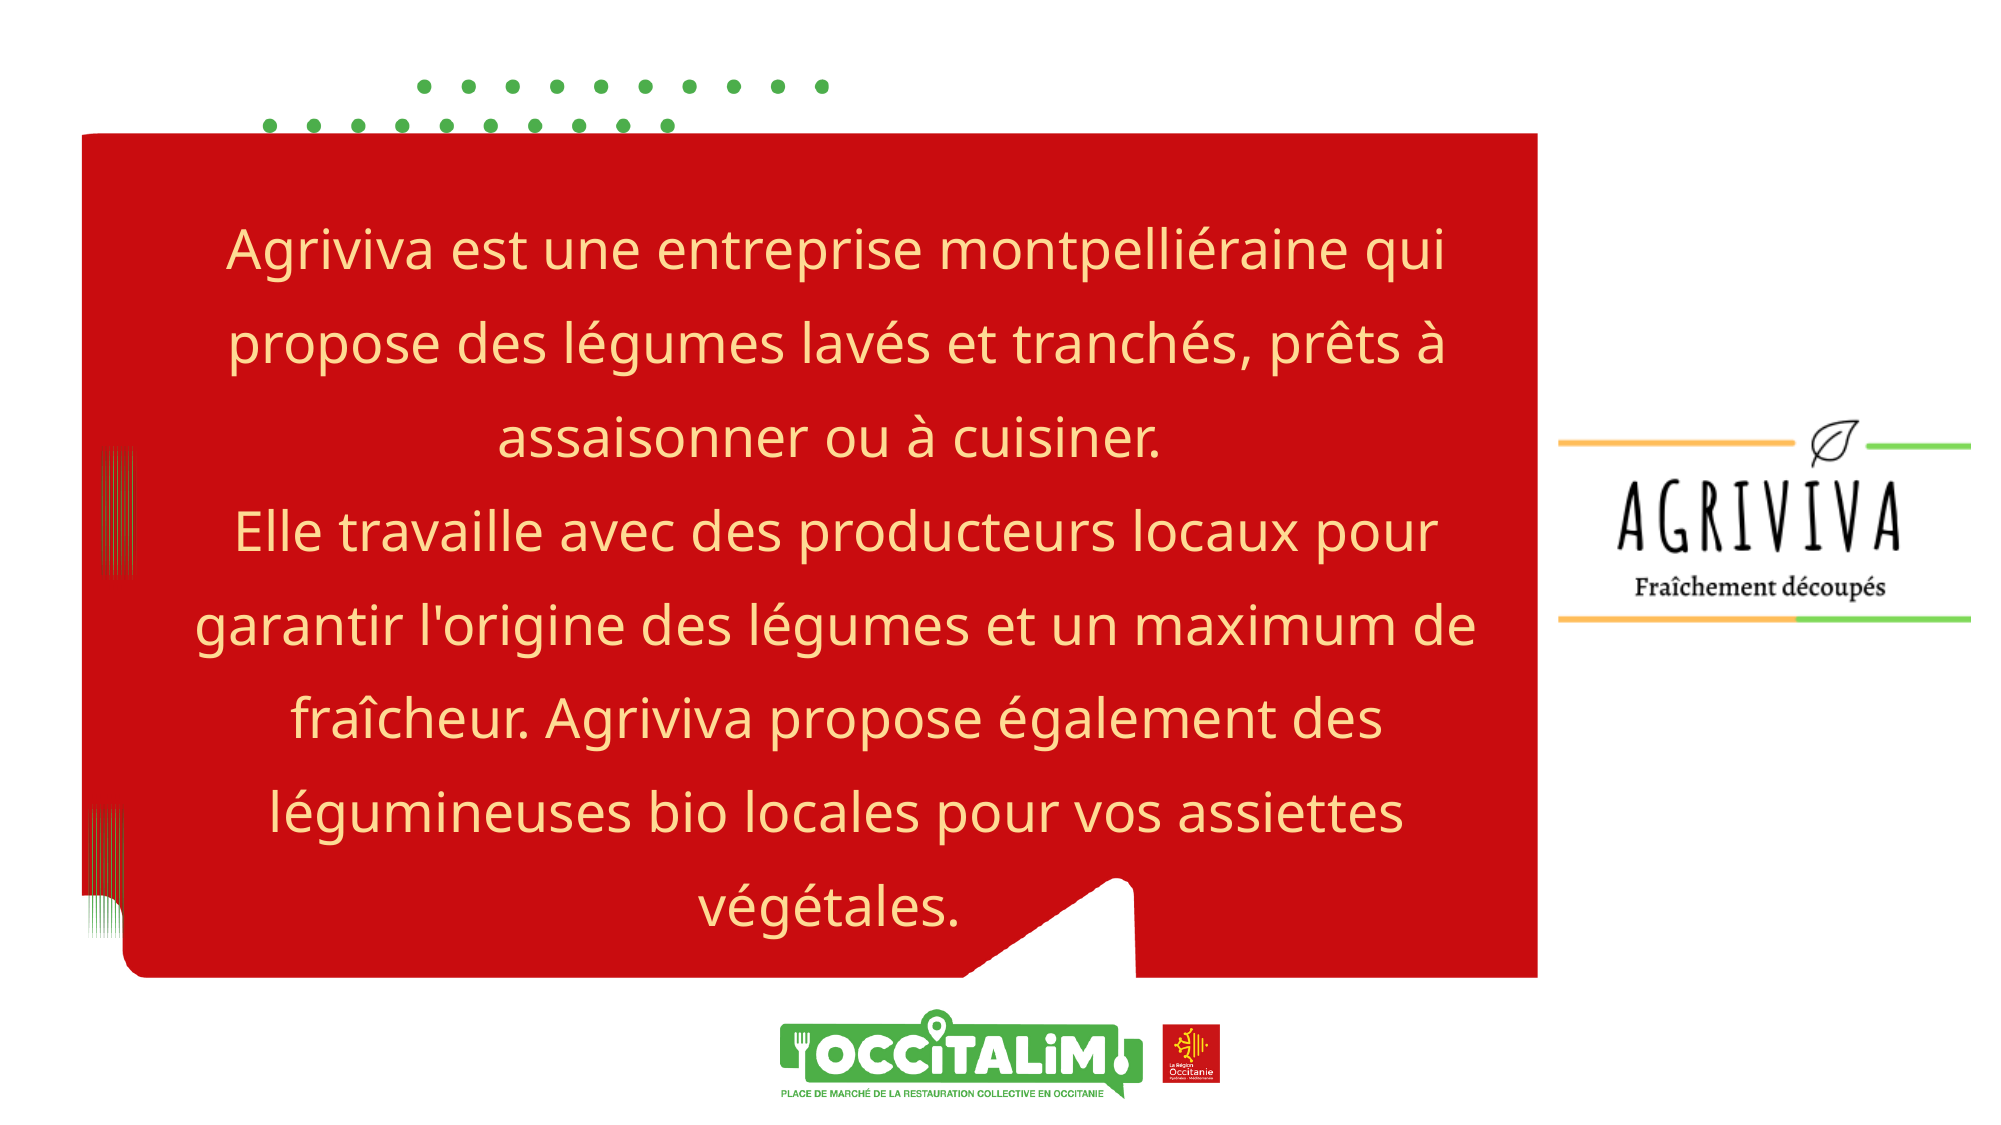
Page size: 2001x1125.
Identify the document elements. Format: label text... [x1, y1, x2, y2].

text_box [261, 78, 829, 134]
text_box [81, 133, 1538, 978]
text_box [88, 437, 137, 938]
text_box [1558, 349, 1971, 762]
text_box Agriviva est une entreprise montpelliéraine qui propose des légumes lavés et tranchés, prêts à assaisonner ou à cuisiner. Elle travaille avec des producteurs locaux pour garantir l'origine des légumes et un maximum de fraîcheur. Agriviva propose également des légumineuses bio locales pour vos assiettes végétales. [169, 186, 1506, 1032]
text_box [780, 1032, 1220, 1099]
